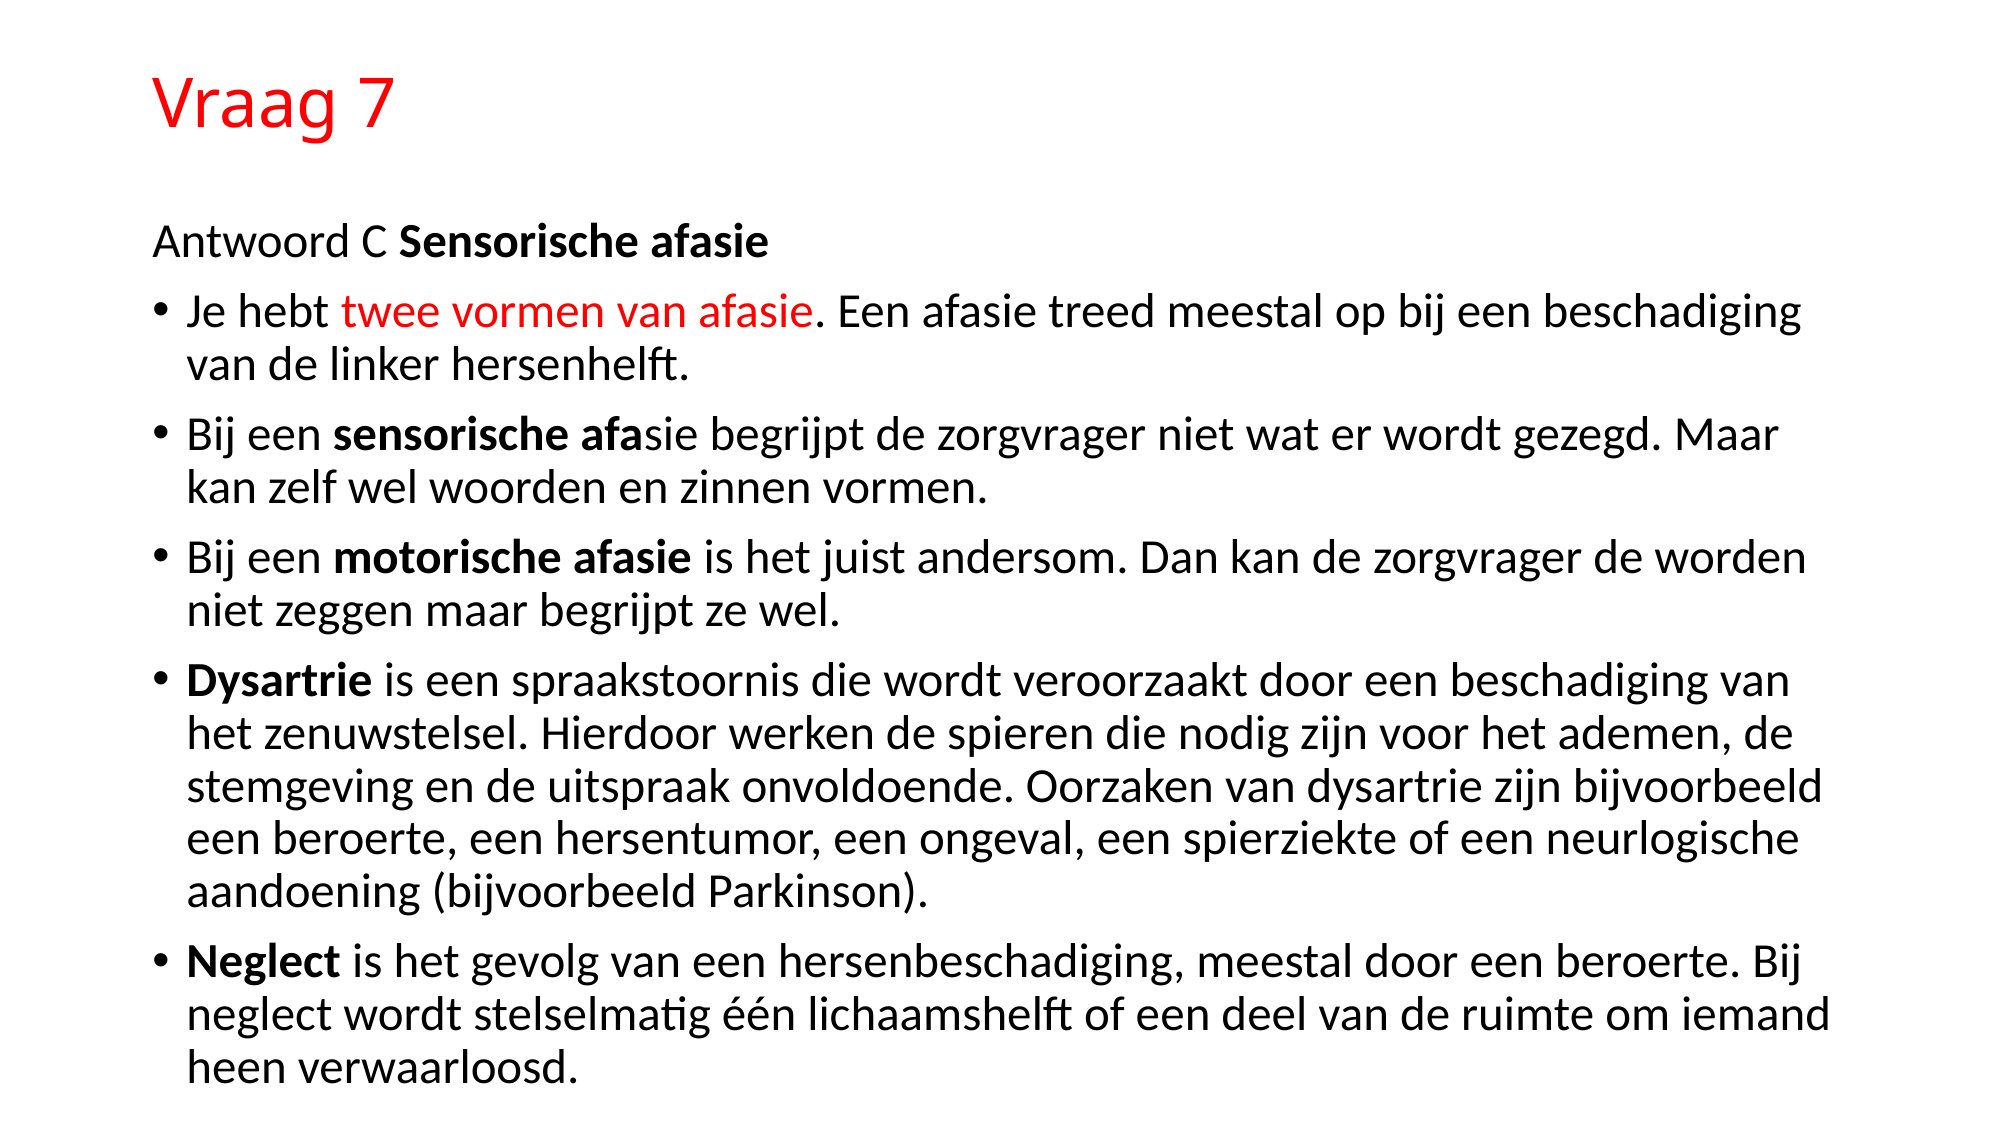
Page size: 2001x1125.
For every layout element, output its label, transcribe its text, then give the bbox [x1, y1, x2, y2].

list Antwoord C Sensorische afasie Je hebt twee vormen van afasie. Een afasie treed meestal op bij een beschadiging van de linker hersenhelft. Bij een sensorische afasie begrijpt de zorgvrager niet wat er wordt gezegd. Maar kan zelf wel woorden en zinnen vormen. Bij een motorische afasie is het juist andersom. Dan kan de zorgvrager de worden niet zeggen maar begrijpt ze wel. Dysartrie is een spraakstoornis die wordt veroorzaakt door een beschadiging van het zenuwstelsel. Hierdoor werken de spieren die nodig zijn voor het ademen, de stemgeving en de uitspraak onvoldoende. Oorzaken van dysartrie zijn bijvoorbeeld een beroerte, een hersentumor, een ongeval, een spierziekte of een neurlogische aandoening (bijvoorbeeld Parkinson). Neglect is het gevolg van een hersenbeschadiging, meestal door een beroerte. Bij neglect wordt stelselmatig één lichaamshelft of een deel van de ruimte om iemand heen verwaarloosd. [137, 207, 1863, 1102]
title Vraag 7 [137, 59, 1863, 150]
